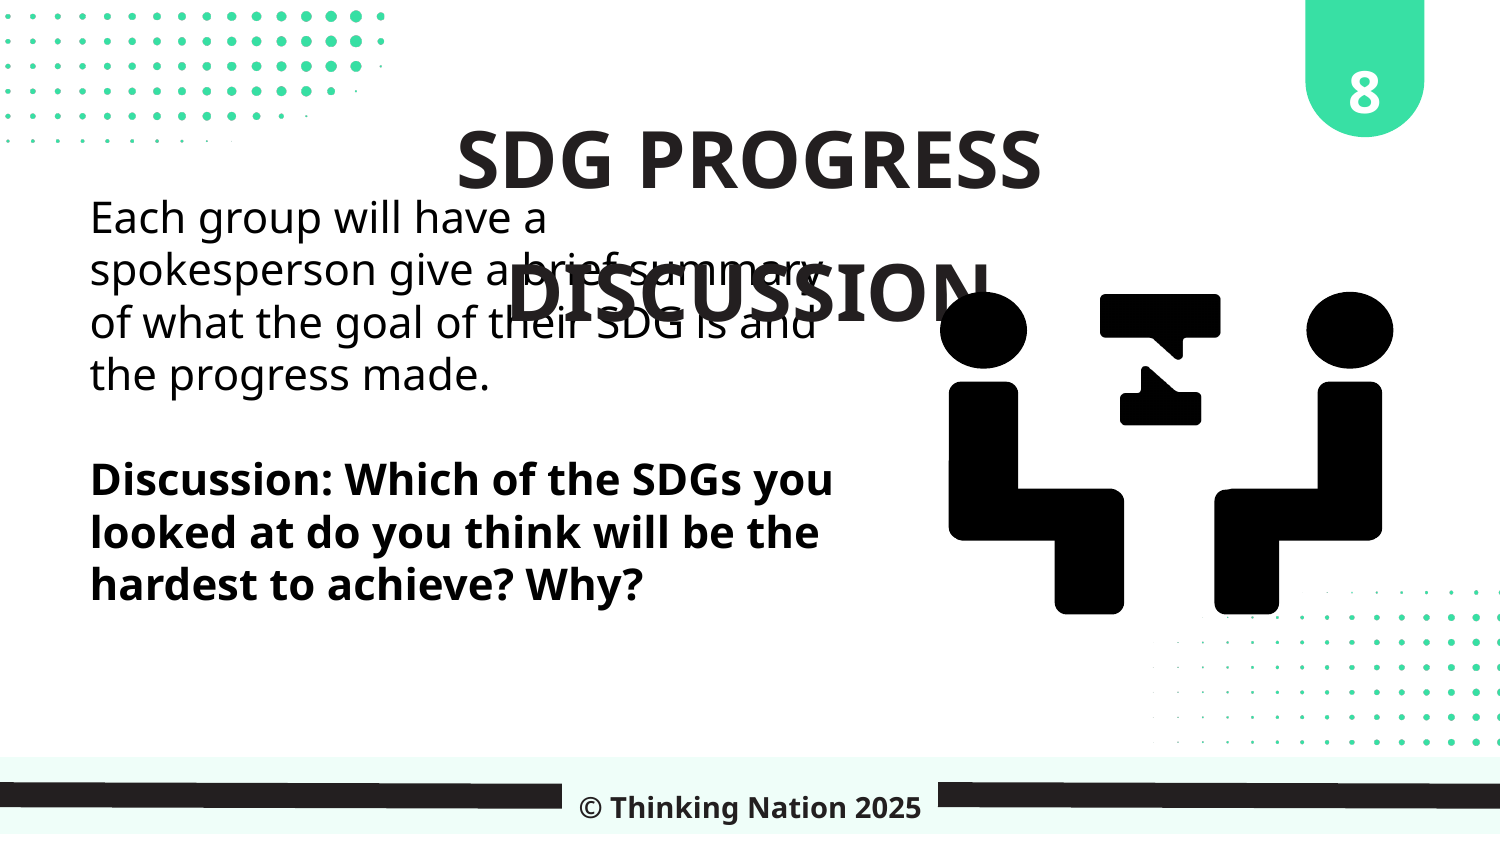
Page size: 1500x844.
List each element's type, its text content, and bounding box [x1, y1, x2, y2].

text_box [1300, 0, 1430, 138]
text_box [0, 0, 385, 144]
text_box SDG PROGRESS DISCUSSION [209, 71, 1291, 338]
text_box [1128, 590, 1500, 755]
text_box Each group will have a spokesperson give a brief summary of what the goal of their SDG is and the progress made. Discussion: Which of the SDGs you looked at do you think will be the hardest to achieve? Why? [89, 189, 835, 610]
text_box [940, 267, 1393, 614]
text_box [0, 756, 1500, 835]
